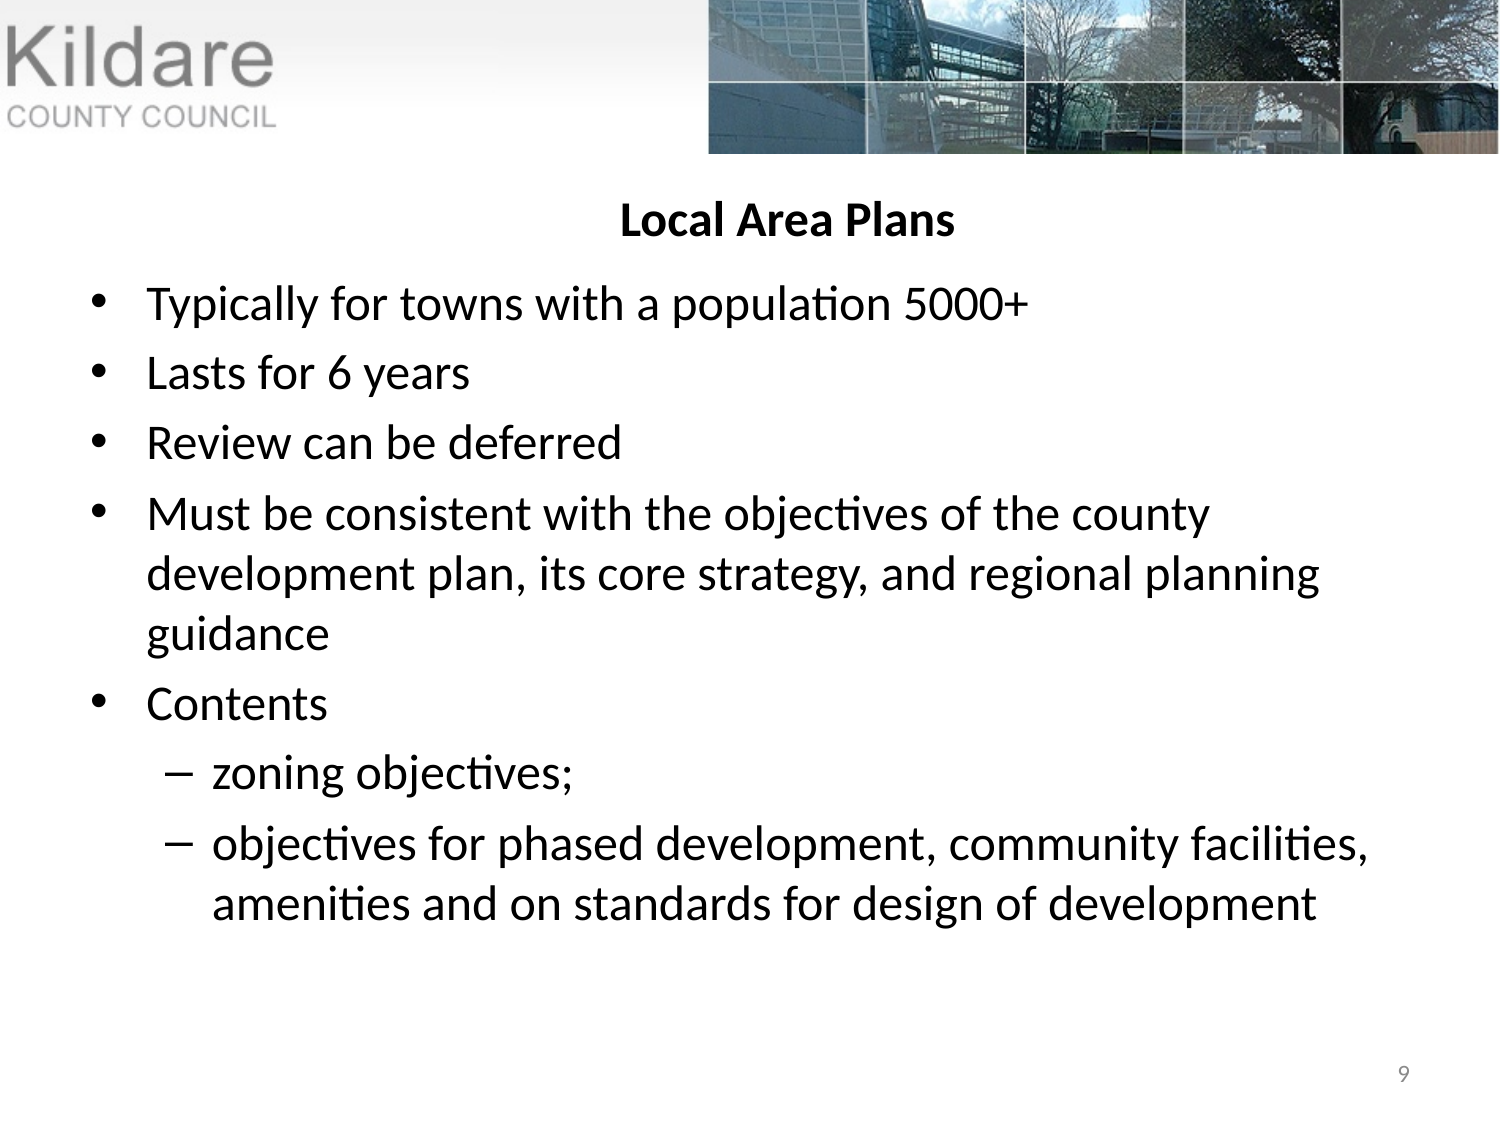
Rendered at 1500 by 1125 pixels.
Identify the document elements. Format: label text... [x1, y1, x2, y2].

list Typically for towns with a population 5000+ Lasts for 6 years Review can be deferred Must be consistent with the objectives of the county development plan, its core strategy, and regional planning guidance Contents zoning objectives; objectives for phased development, community facilities, amenities and on standards for design of development [75, 322, 1425, 1005]
slide_number 9 [1074, 1042, 1425, 1103]
text_box Local Area Plans [64, 162, 1447, 322]
picture [0, 0, 1500, 154]
